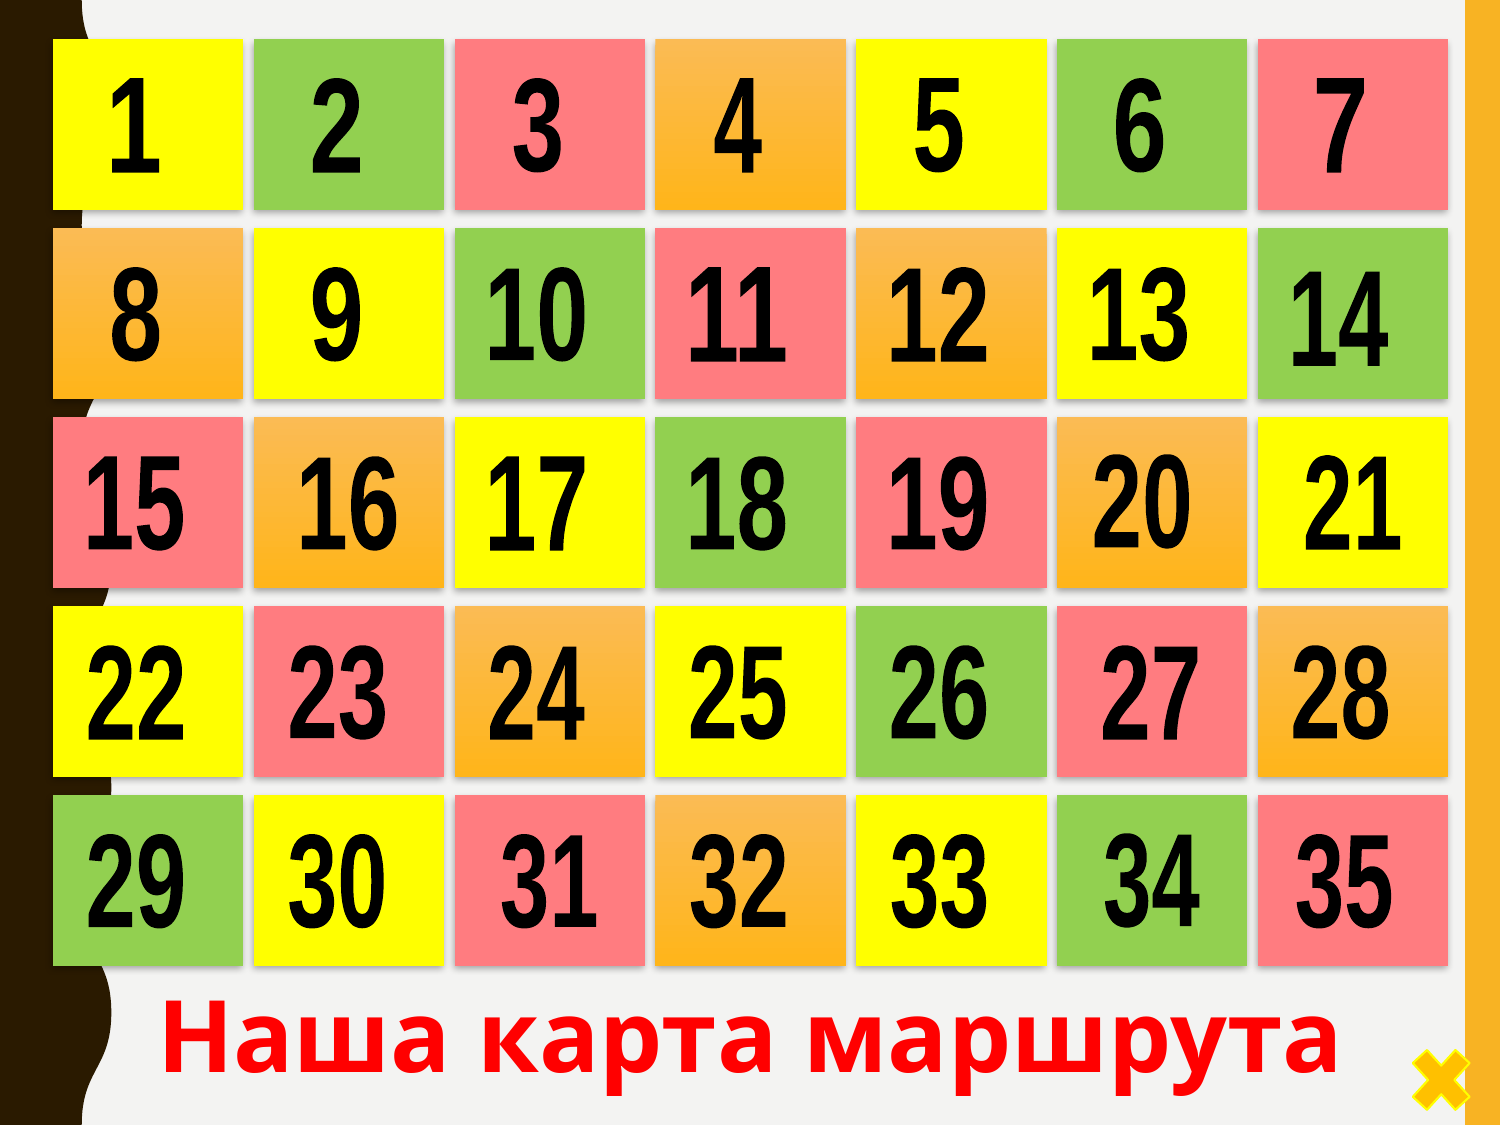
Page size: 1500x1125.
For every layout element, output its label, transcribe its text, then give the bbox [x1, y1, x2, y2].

text_box [1056, 39, 1248, 211]
text_box [856, 39, 1047, 211]
text_box [454, 417, 646, 589]
text_box [1257, 39, 1449, 211]
text_box [856, 228, 1047, 400]
text_box [454, 795, 646, 965]
text_box [1257, 605, 1449, 778]
text_box [655, 417, 846, 589]
text_box [1056, 795, 1248, 965]
text_box [856, 417, 1047, 589]
text_box [1412, 1048, 1471, 1111]
text_box [454, 605, 646, 778]
text_box [253, 39, 445, 211]
text_box [53, 228, 244, 400]
text_box [655, 39, 846, 211]
text_box [856, 795, 1047, 965]
text_box [253, 605, 445, 778]
text_box [1257, 228, 1449, 400]
text_box [1056, 605, 1248, 778]
text_box [53, 417, 244, 589]
text_box [655, 228, 846, 400]
text_box Наша карта маршрута [53, 965, 1449, 1101]
text_box [454, 228, 646, 400]
text_box [253, 795, 445, 965]
text_box [1257, 417, 1449, 589]
text_box [1056, 417, 1248, 589]
text_box [53, 39, 244, 211]
text_box [454, 39, 646, 211]
text_box [1056, 228, 1248, 400]
text_box [856, 605, 1047, 778]
text_box [253, 228, 445, 400]
text_box [53, 605, 244, 778]
text_box [1257, 795, 1449, 965]
text_box [655, 795, 846, 965]
text_box [53, 795, 244, 965]
text_box [655, 605, 846, 778]
text_box [253, 417, 445, 589]
